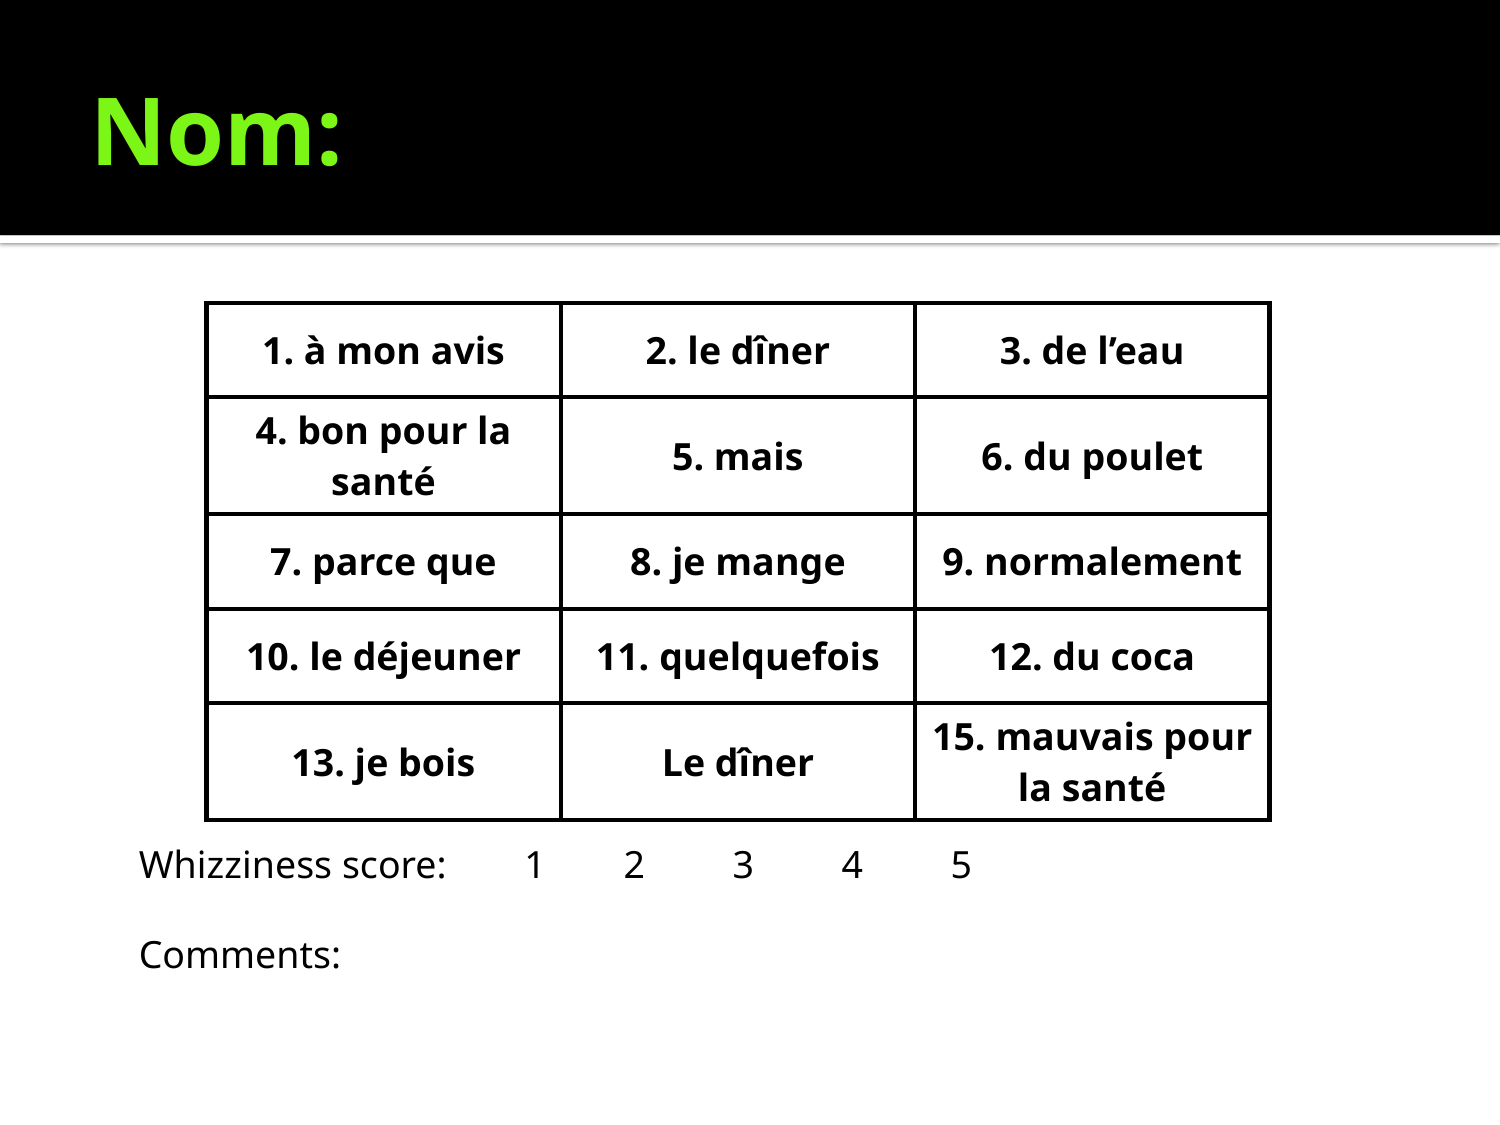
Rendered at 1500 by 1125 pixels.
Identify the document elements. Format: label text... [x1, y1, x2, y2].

table_cell 10. le déjeuner [209, 611, 559, 701]
table_cell 12. du coca [917, 611, 1267, 701]
table_header 2. le dîner [563, 305, 913, 395]
title Nom: [75, 25, 1425, 231]
table_cell 7. parce que [209, 516, 559, 607]
text_box Whizziness score: 1 2 3 4 5 Comments: [123, 834, 1294, 984]
table_cell 6. du poulet [917, 399, 1267, 512]
table_cell 5. mais [563, 399, 913, 512]
table_header 3. de l’eau [917, 305, 1267, 395]
table_cell 11. quelquefois [563, 611, 913, 701]
table_cell 9. normalement [917, 516, 1267, 607]
table_cell Le dîner [563, 705, 913, 818]
table_header 1. à mon avis [209, 305, 559, 395]
table_cell 8. je mange [563, 516, 913, 607]
table_cell 15. mauvais pour la santé [917, 705, 1267, 818]
table_cell 13. je bois [209, 705, 559, 818]
table_cell 4. bon pour la santé [209, 399, 559, 512]
